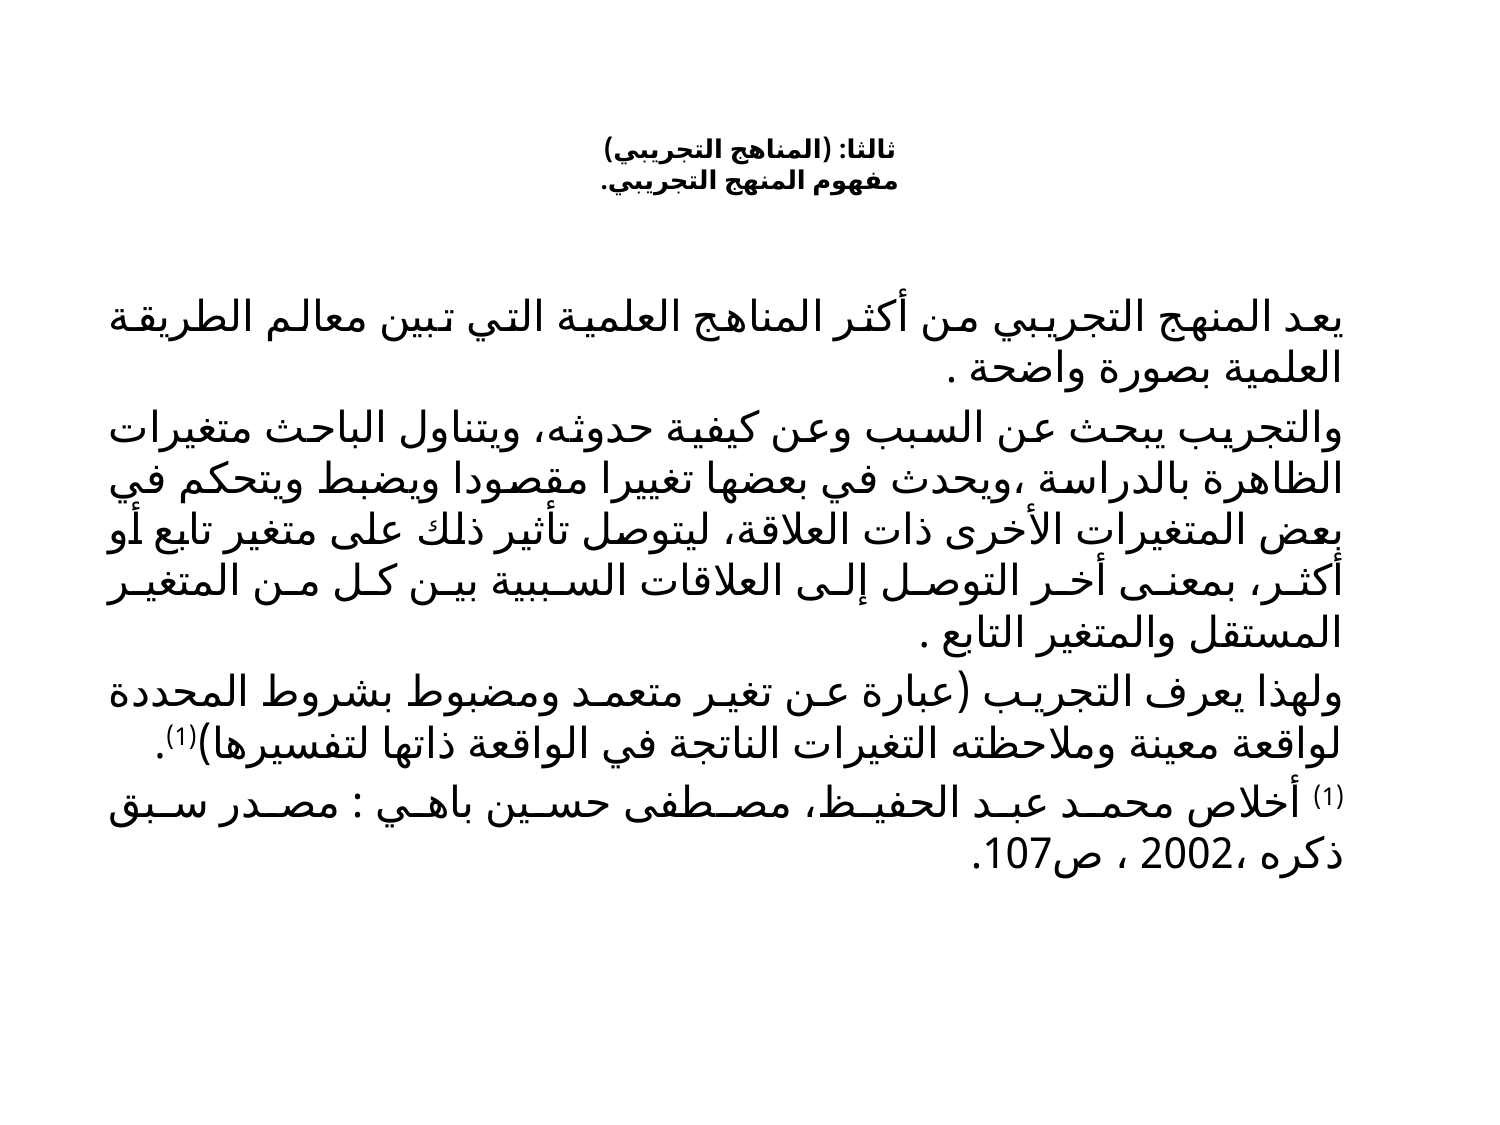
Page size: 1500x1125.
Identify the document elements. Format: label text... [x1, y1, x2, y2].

subtitle يعد المنهج التجريبي من أكثر المناهج العلمية التي تبين معالم الطريقة العلمية بصورة واضحة . والتجريب يبحث عن السبب وعن كيفية حدوثه، ويتناول الباحث متغيرات الظاهرة بالدراسة ،ويحدث في بعضها تغييرا مقصودا ويضبط ويتحكم في بعض المتغيرات الأخرى ذات العلاقة، ليتوصل تأثير ذلك على متغير تابع أو أكثر، بمعنى أخر التوصل إلى العلاقات السببية بين كل من المتغير المستقل والمتغير التابع . ولهذا يعرف التجريب (عبارة عن تغير متعمد ومضبوط بشروط المحددة لواقعة معينة وملاحظته التغيرات الناتجة في الواقعة ذاتها لتفسيرها)(1). (1) أخلاص محمد عبد الحفيظ، مصطفى حسين باهي : مصدر سبق ذكره ،2002 ، ص107. [93, 281, 1360, 925]
title ثالثا: (المناهج التجريبي) مفهوم المنهج التجريبي. [112, 93, 1388, 247]
